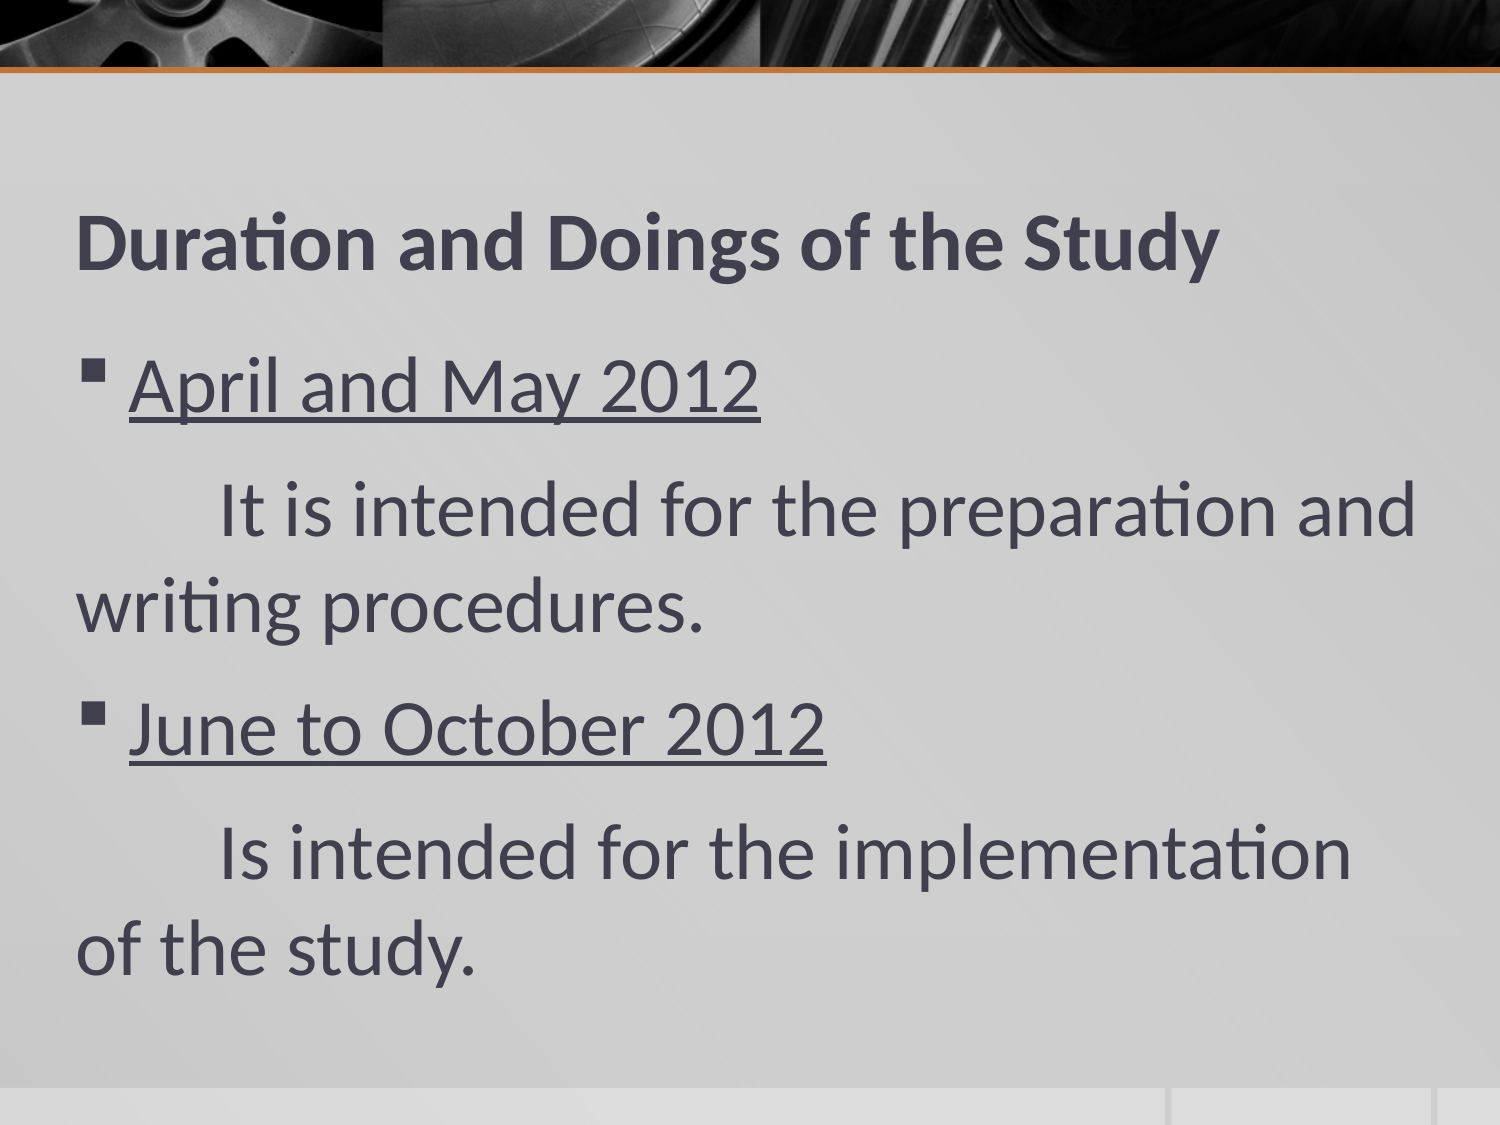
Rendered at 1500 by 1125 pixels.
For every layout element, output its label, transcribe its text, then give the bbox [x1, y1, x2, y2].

picture [0, 0, 1500, 67]
list April and May 2012 It is intended for the preparation and writing procedures. June to October 2012 Is intended for the implementation of the study. [75, 324, 1425, 1005]
title Duration and Doings of the Study [75, 162, 1425, 313]
